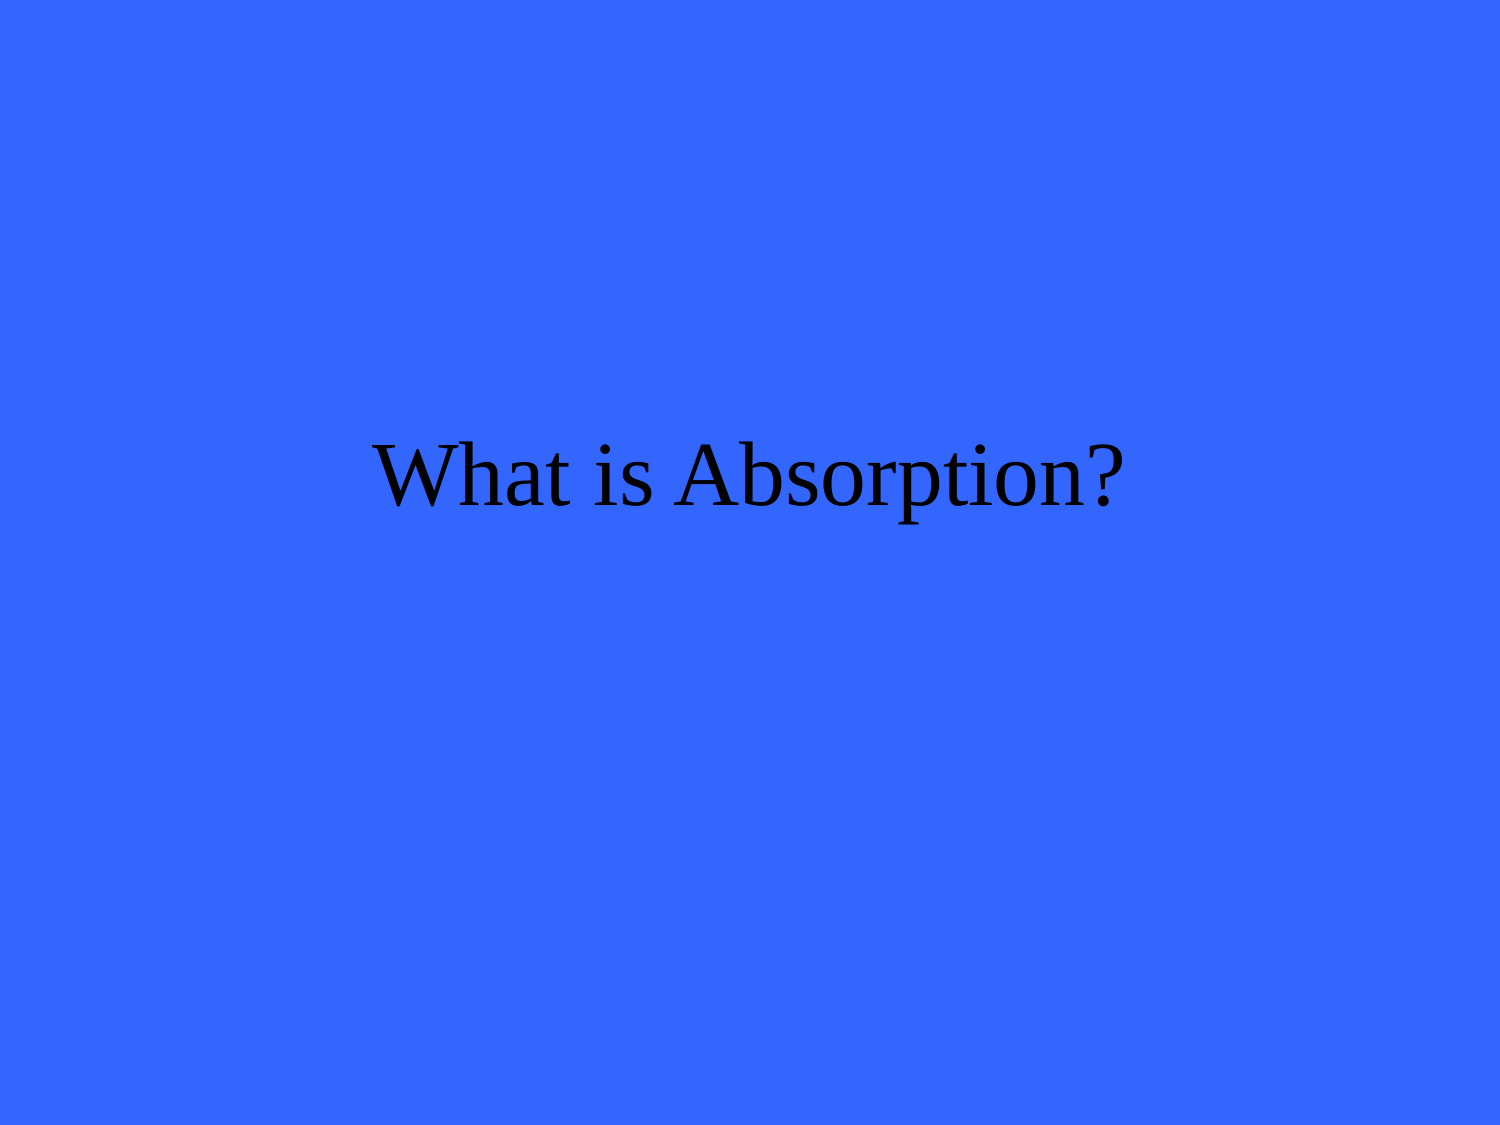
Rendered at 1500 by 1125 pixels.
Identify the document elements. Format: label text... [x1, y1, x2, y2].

title What is Absorption? [112, 374, 1388, 563]
